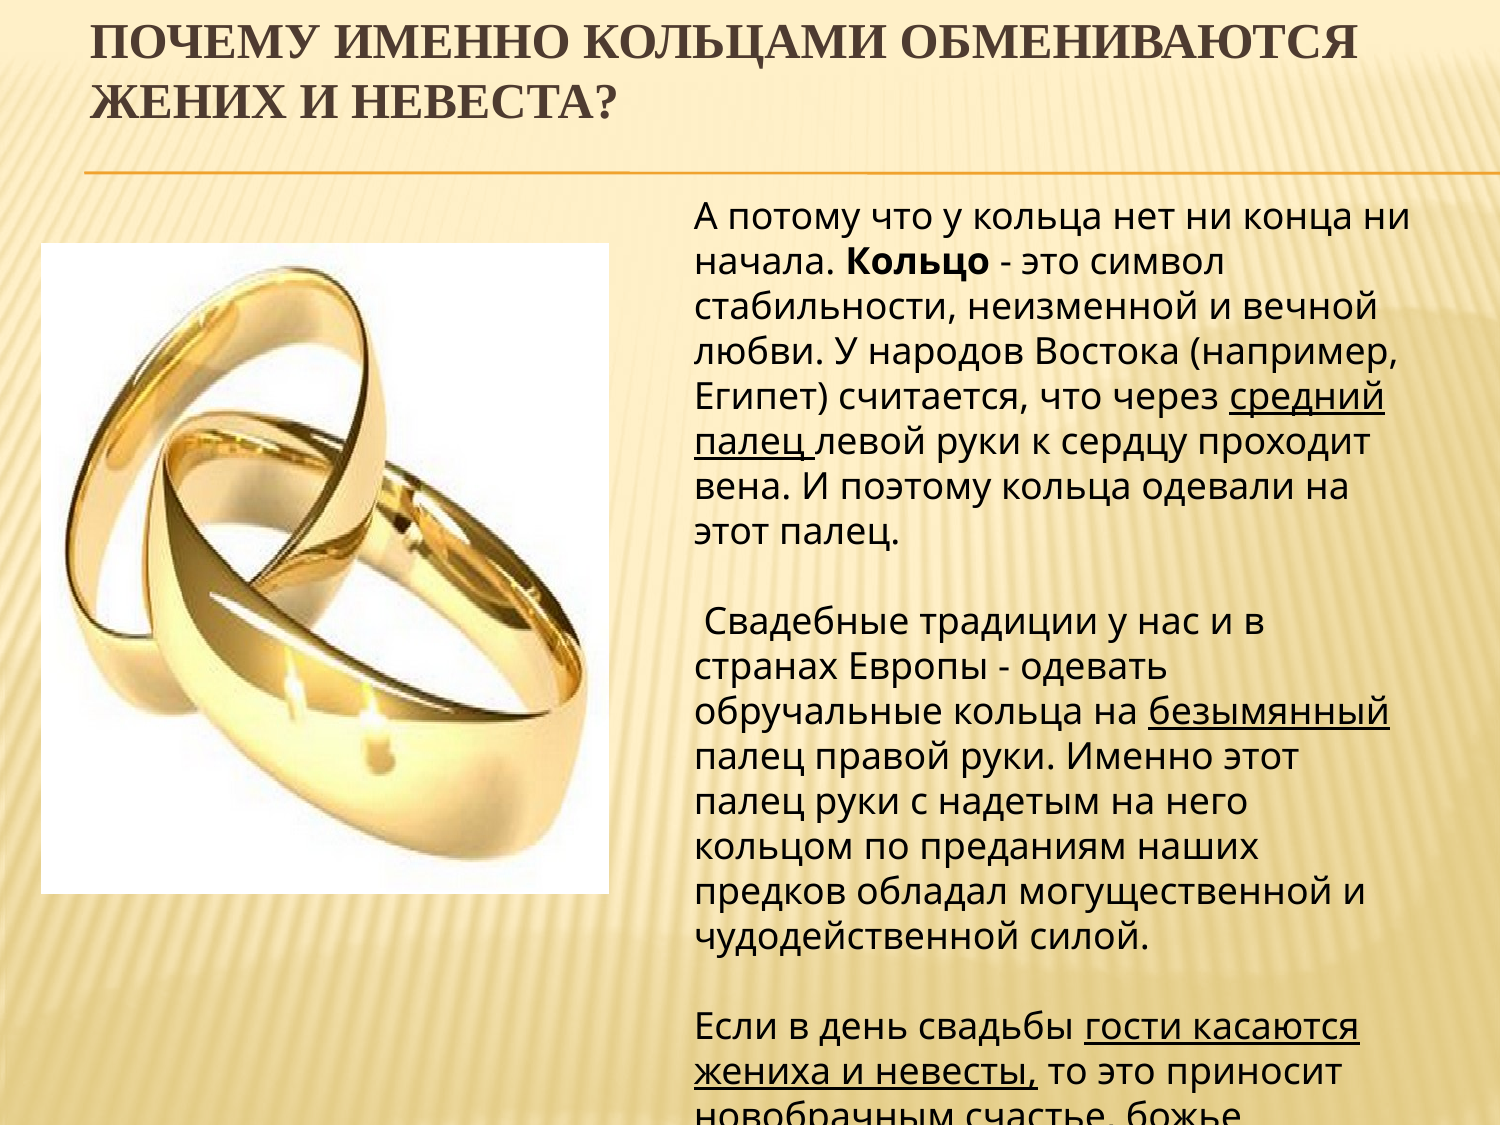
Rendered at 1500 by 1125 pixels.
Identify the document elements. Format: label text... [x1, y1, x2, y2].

text_box А потому что у кольца нет ни конца ни начала. Кольцо - это символ стабильности, неизменной и вечной любви. У народов Востока (например, Египет) считается, что через средний палец левой руки к сердцу проходит вена. И поэтому кольца одевали на этот палец. Свадебные традиции у нас и в странах Европы - одевать обручальные кольца на безымянный палец правой руки. Именно этот палец руки с надетым на него кольцом по преданиям наших предков обладал могущественной и чудодейственной силой. Если в день свадьбы гости касаются жениха и невесты, то это приносит новобрачным счастье, божье благословление. [679, 184, 1430, 1125]
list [40, 243, 609, 894]
title Почему именно кольцами обмениваются жених и невеста? [75, 0, 1500, 138]
